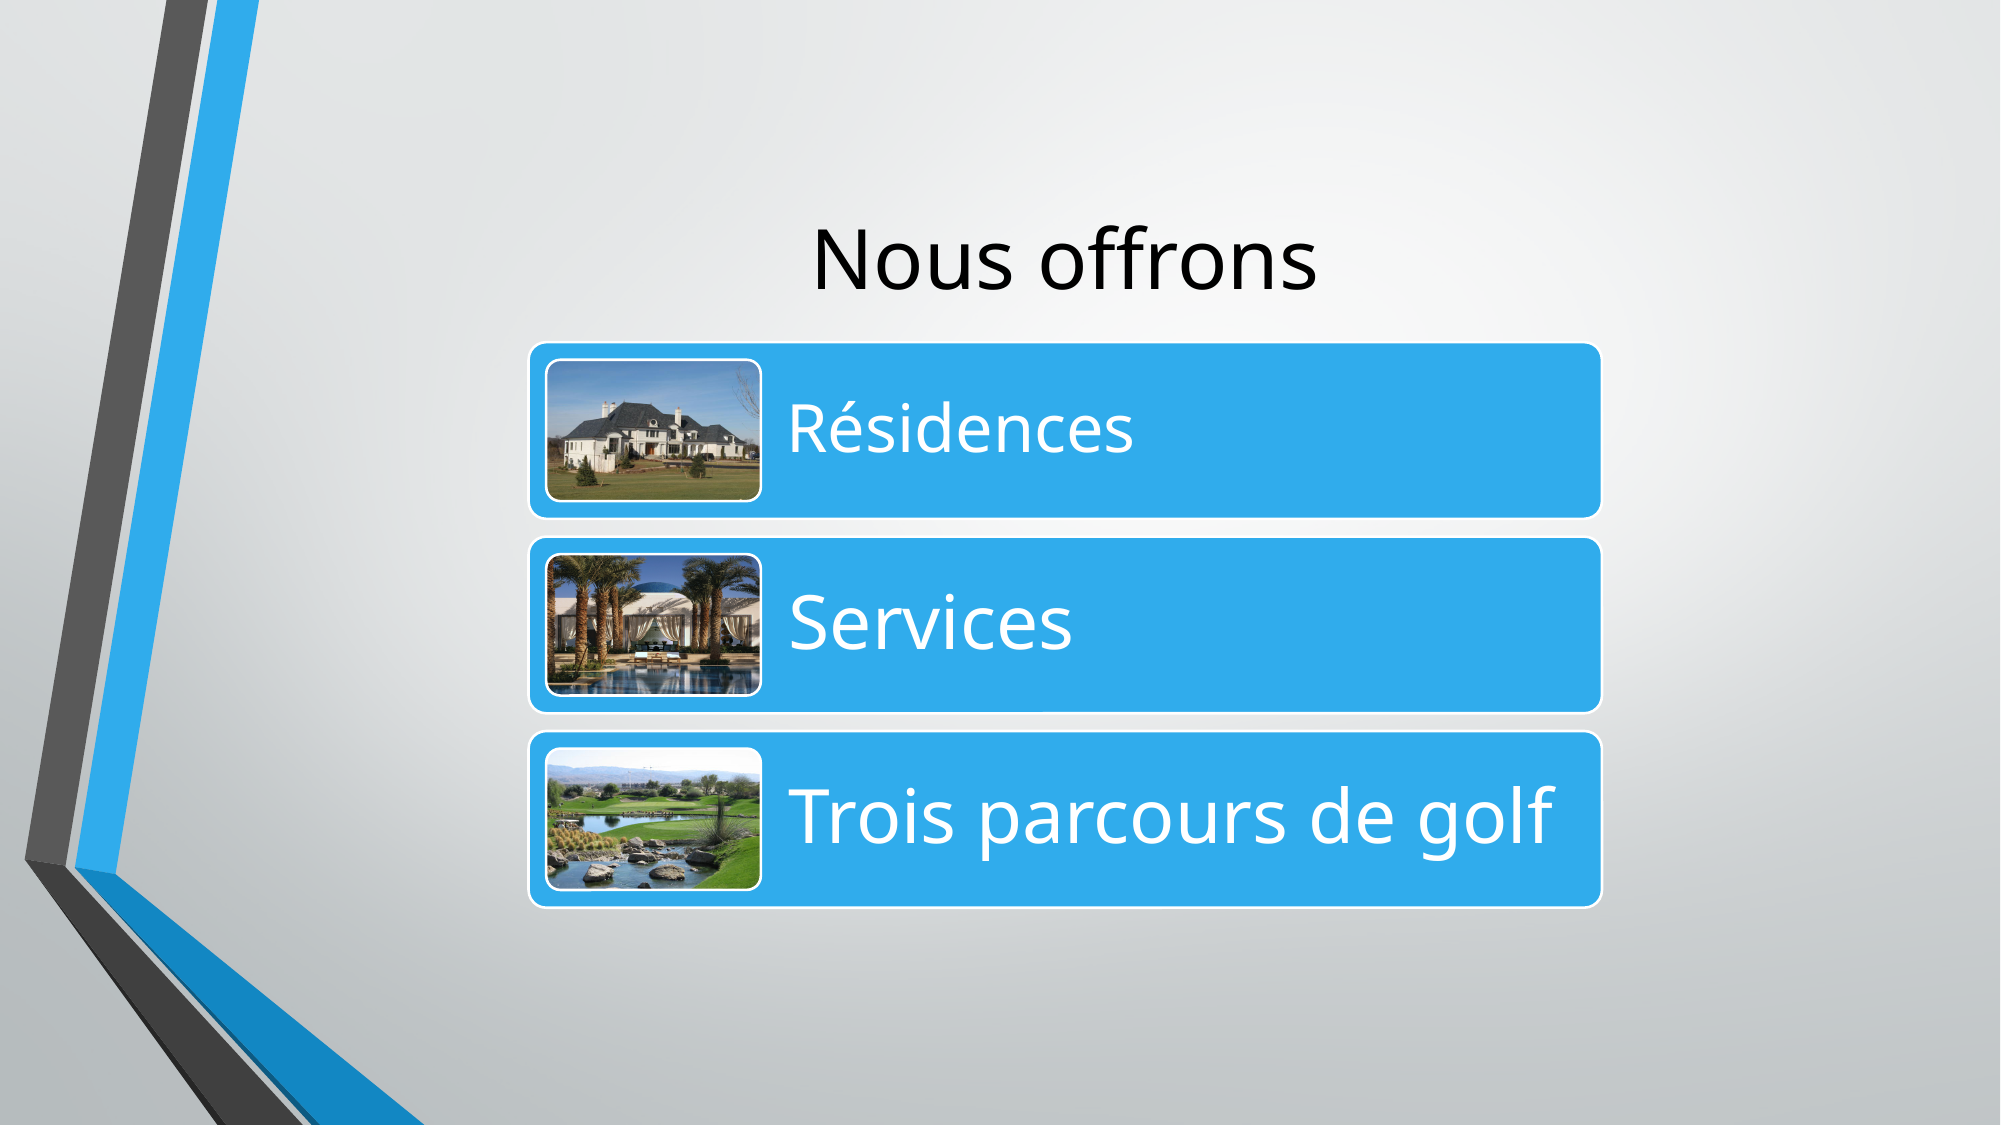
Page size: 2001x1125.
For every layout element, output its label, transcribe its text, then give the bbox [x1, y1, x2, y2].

title Nous offrons [243, 112, 1887, 400]
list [528, 341, 1603, 908]
